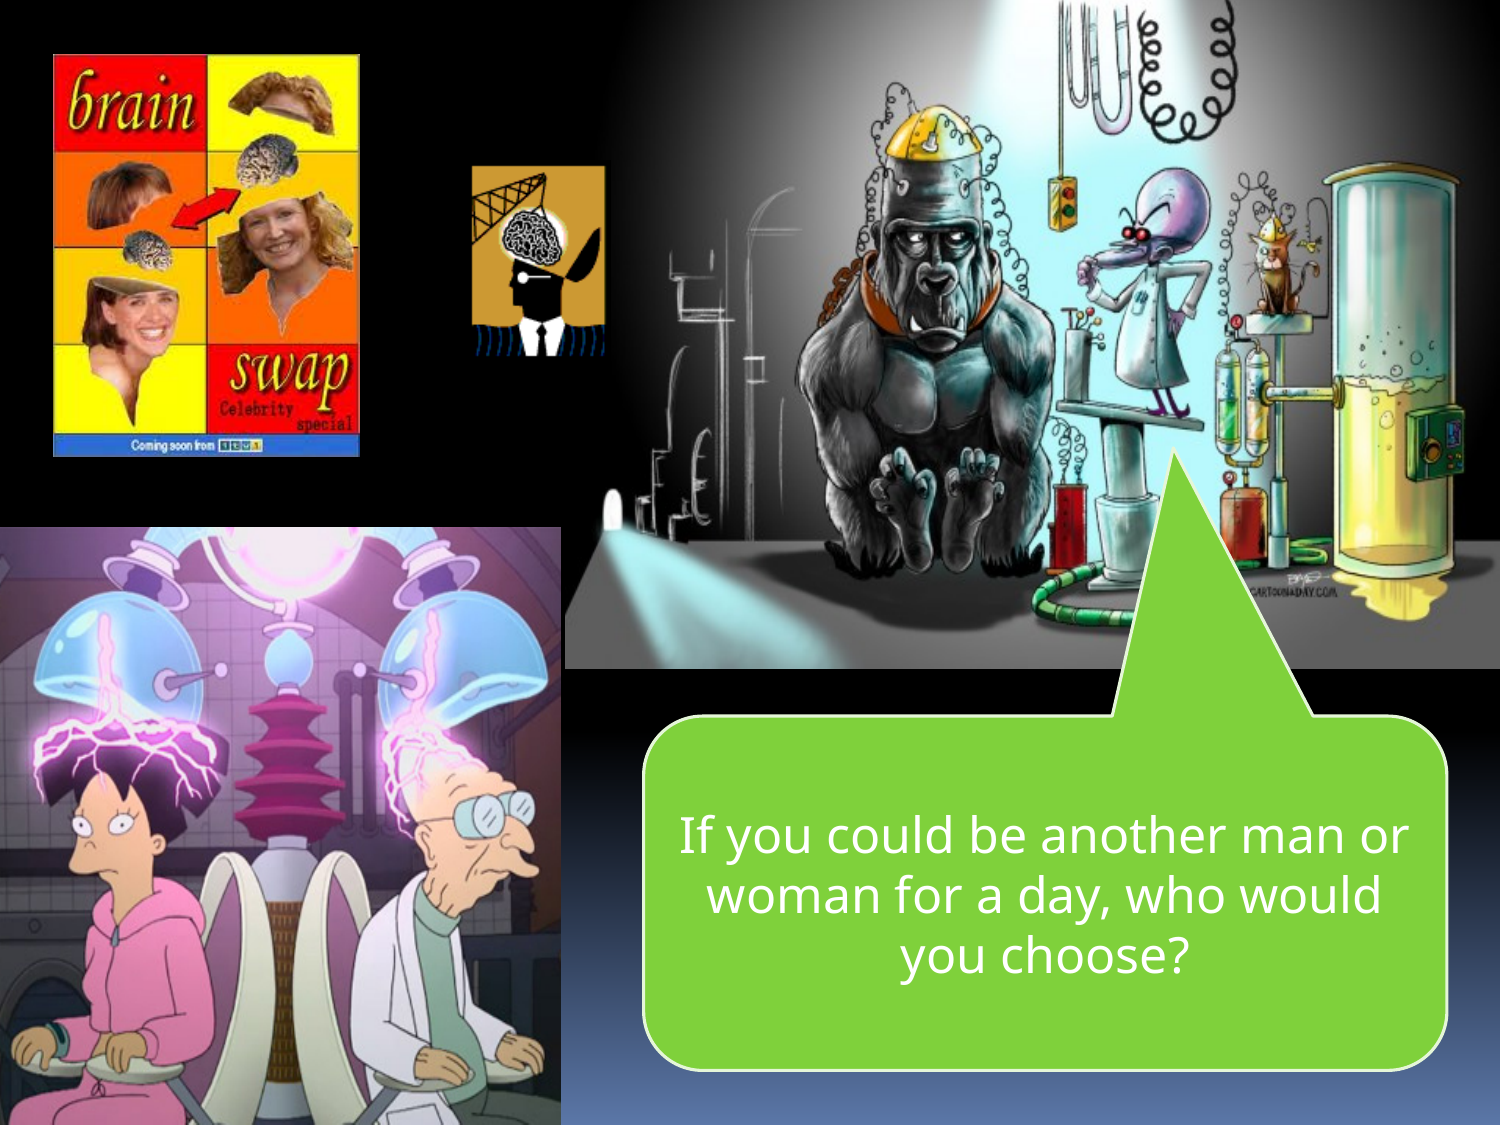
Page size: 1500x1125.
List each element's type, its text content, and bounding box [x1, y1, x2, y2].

text_box If you could be another man or woman for a day, who would you choose? [642, 679, 1449, 1072]
picture [565, 0, 1500, 670]
picture [52, 54, 360, 457]
picture [0, 526, 562, 1125]
picture [465, 160, 611, 362]
